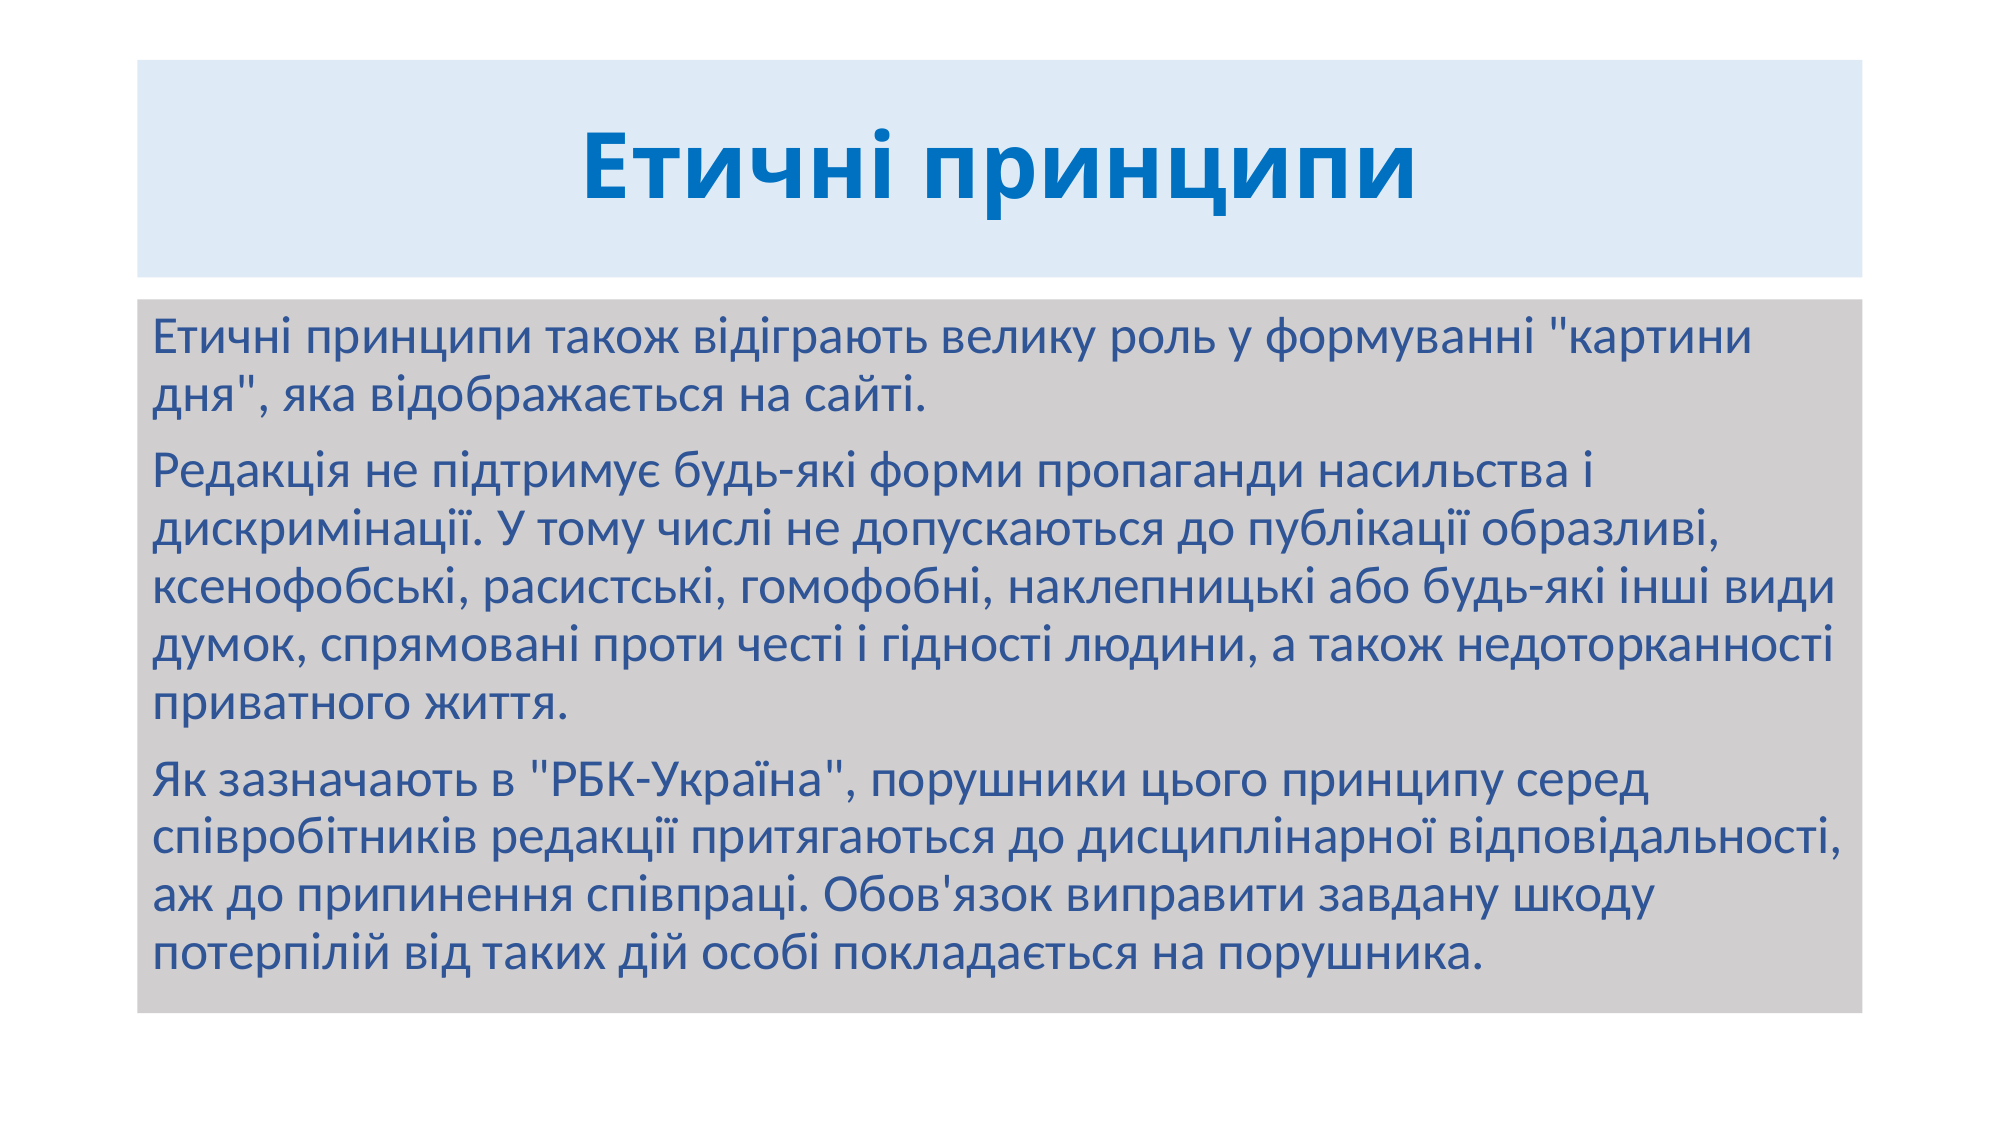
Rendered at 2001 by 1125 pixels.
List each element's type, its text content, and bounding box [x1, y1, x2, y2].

title Етичні принципи [137, 59, 1863, 278]
list Етичні принципи також відіграють велику роль у формуванні "картини дня", яка відображається на сайті. Редакція не підтримує будь-які форми пропаганди насильства і дискримінації. У тому числі не допускаються до публікації образливі, ксенофобські, расистські, гомофобні, наклепницькі або будь-які інші види думок, спрямовані проти честі і гідності людини, а також недоторканності приватного життя. Як зазначають в "РБК-Україна", порушники цього принципу серед співробітників редакції притягаються до дисциплінарної відповідальності, аж до припинення співпраці. Обов'язок виправити завдану шкоду потерпілій від таких дій особі покладається на порушника. [137, 299, 1863, 1014]
